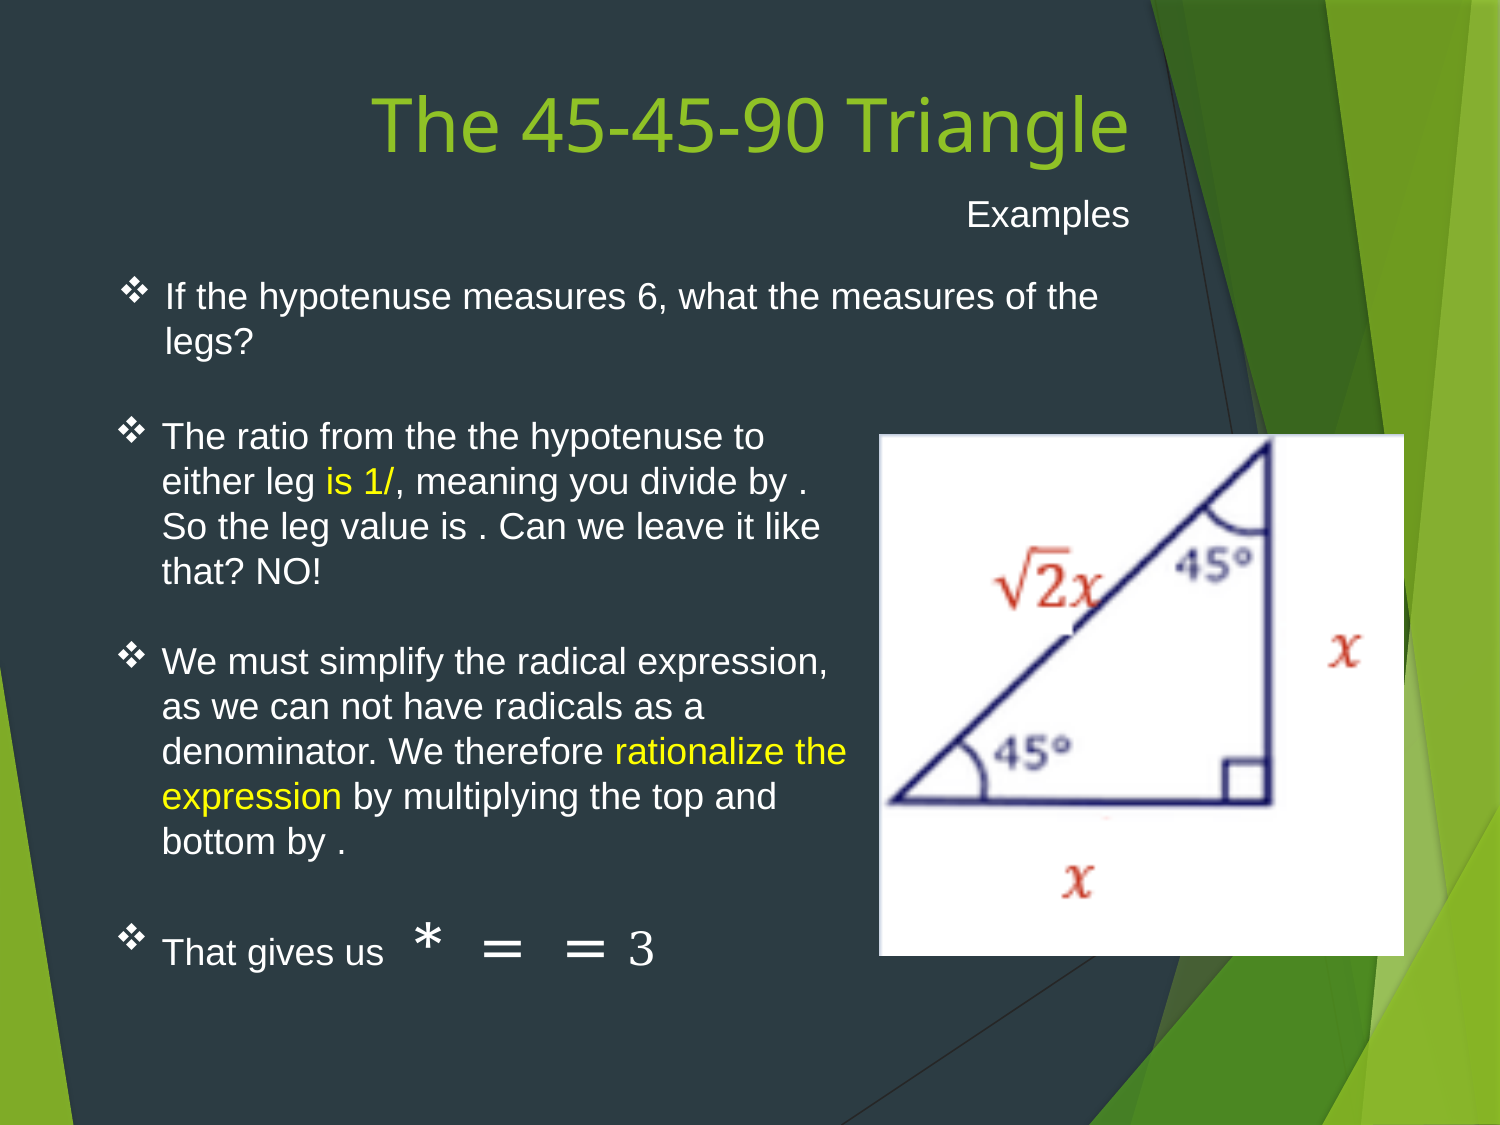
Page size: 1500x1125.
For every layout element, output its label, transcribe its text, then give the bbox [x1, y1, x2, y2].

title The 45-45-90 Triangle [105, 70, 1147, 183]
text_box Examples [951, 182, 1146, 243]
picture [878, 434, 1404, 956]
list [99, 243, 1142, 438]
text_box If the hypotenuse measures 6, what the measures of the legs? [103, 264, 1204, 370]
